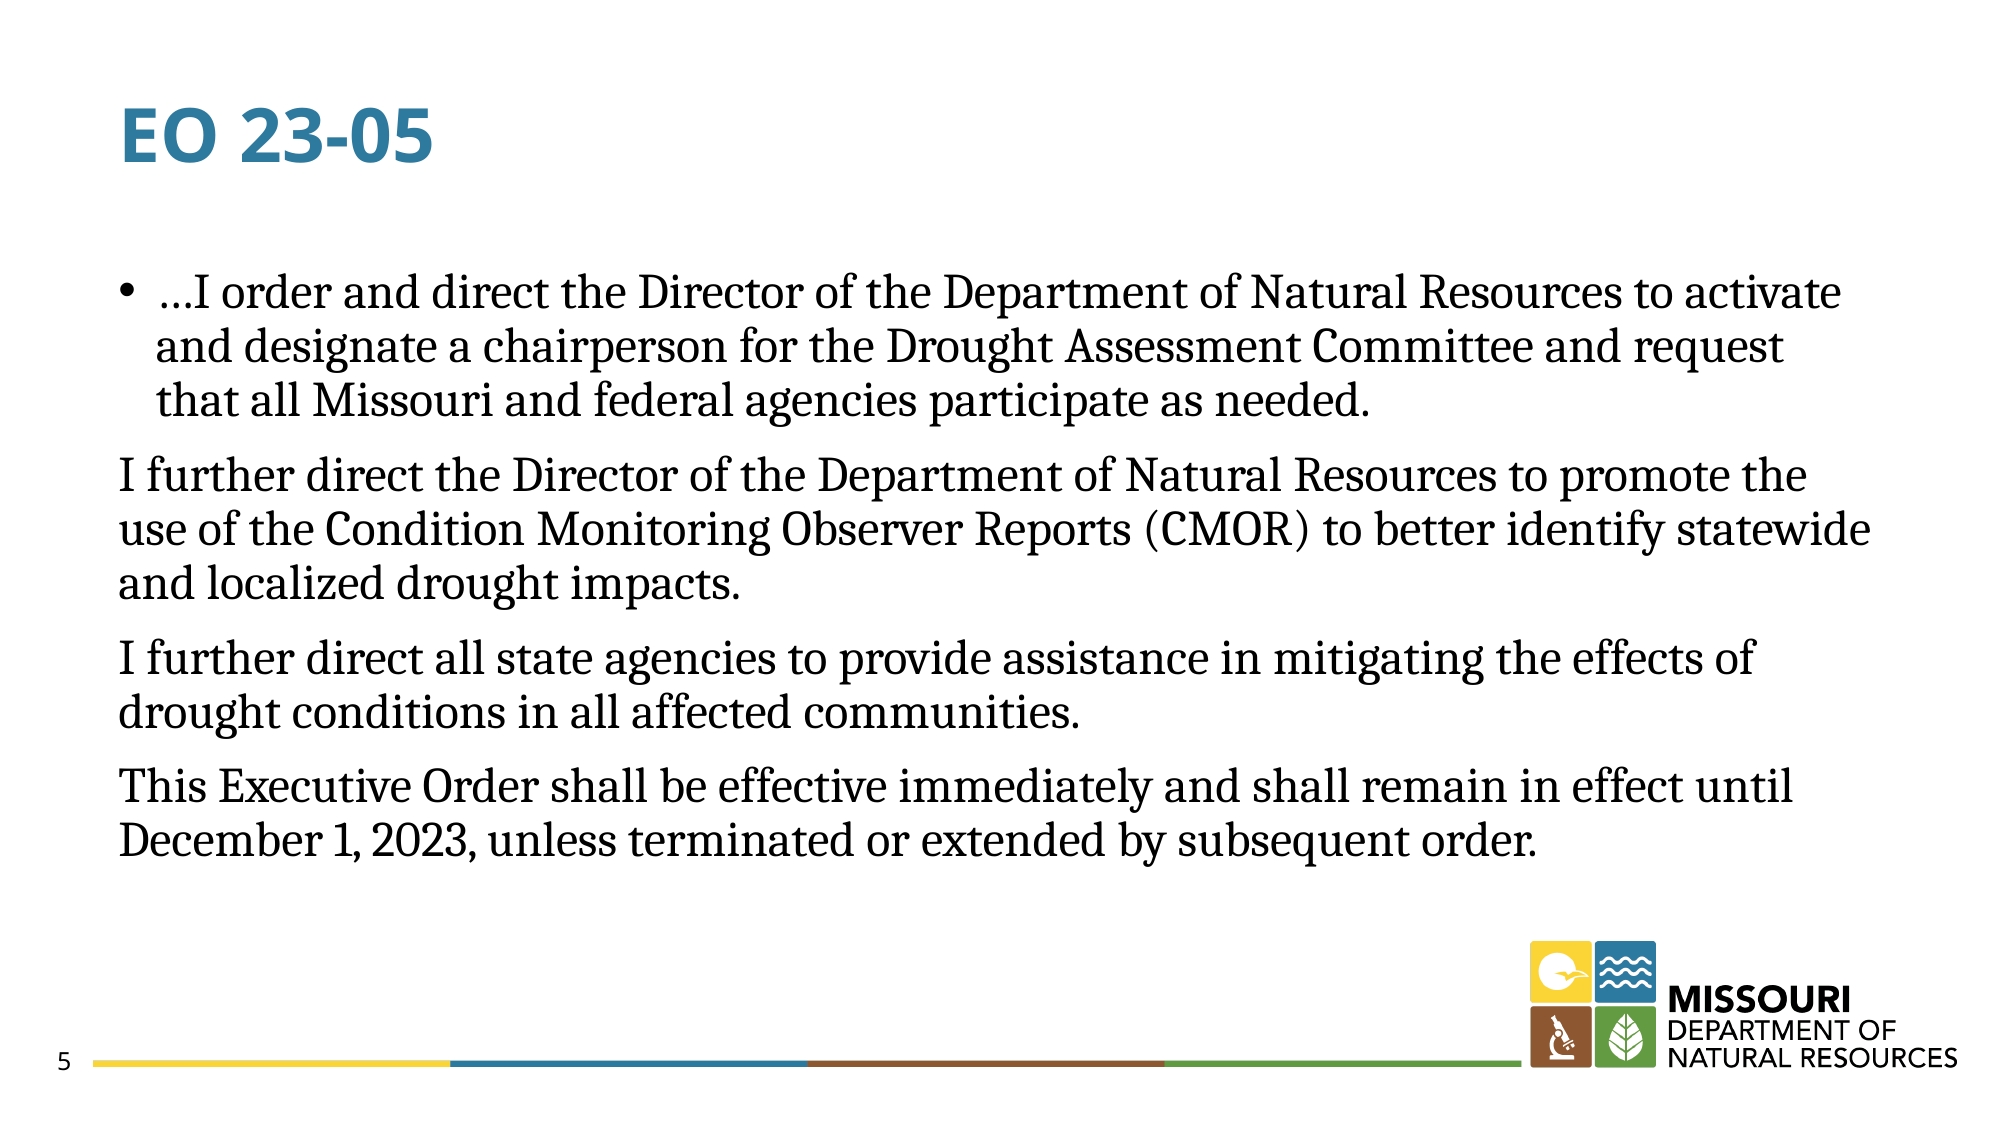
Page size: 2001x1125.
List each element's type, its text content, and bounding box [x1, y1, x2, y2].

title EO 23-05 [103, 54, 1887, 222]
picture [93, 941, 1957, 1068]
slide_number 5 [22, 1032, 87, 1093]
list …I order and direct the Director of the Department of Natural Resources to activate and designate a chairperson for the Drought Assessment Committee and request that all Missouri and federal agencies participate as needed. I further direct the Director of the Department of Natural Resources to promote the use of the Condition Monitoring Observer Reports (CMOR) to better identify statewide and localized drought impacts. I further direct all state agencies to provide assistance in mitigating the effects of drought conditions in all affected communities. This Executive Order shall be effective immediately and shall remain in effect until December 1, 2023, unless terminated or extended by subsequent order. [103, 258, 1887, 948]
